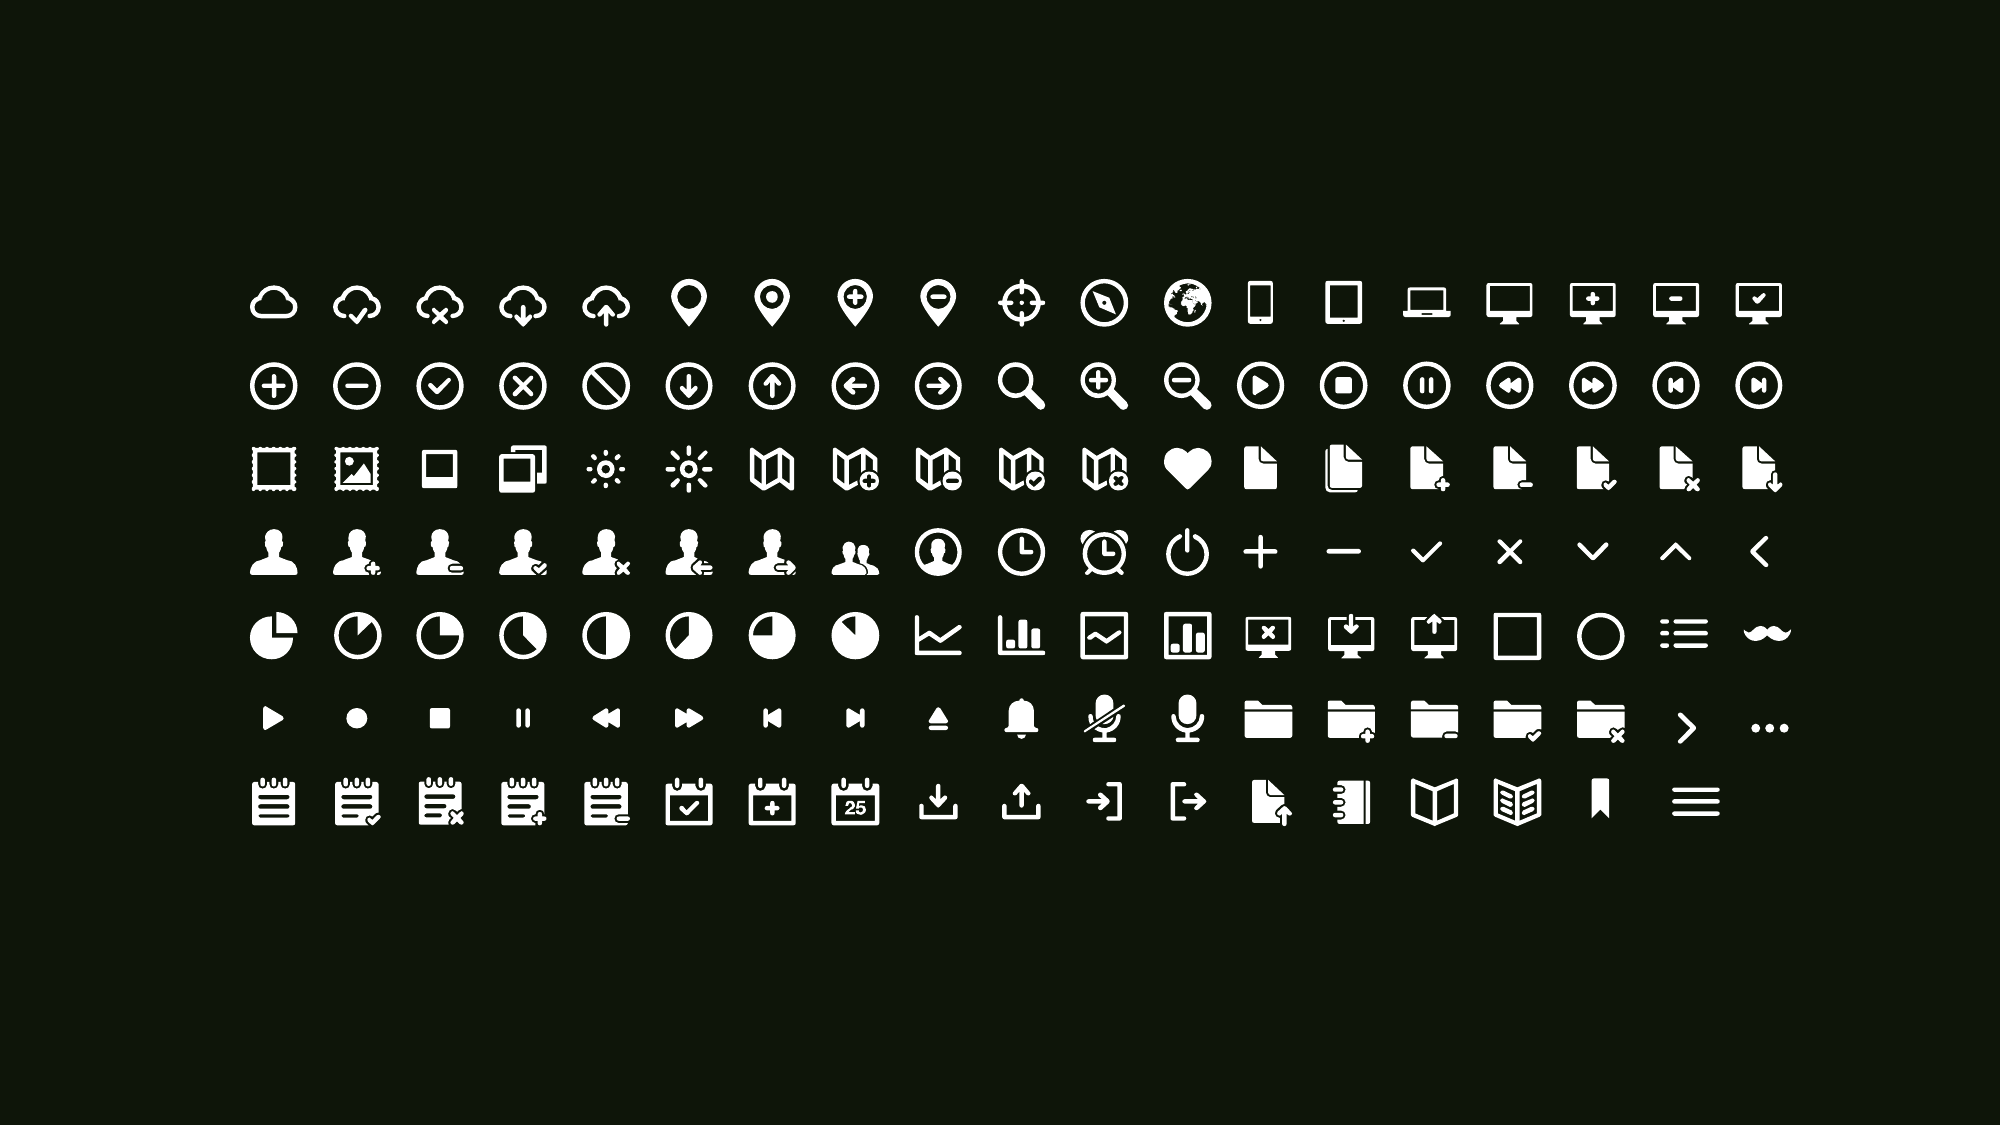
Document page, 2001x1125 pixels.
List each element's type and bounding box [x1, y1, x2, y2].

text_box [1493, 446, 1533, 490]
text_box [697, 450, 708, 461]
text_box [1569, 361, 1617, 410]
text_box [510, 445, 547, 484]
text_box [1660, 630, 1670, 636]
text_box [1236, 361, 1285, 410]
text_box [1497, 539, 1523, 565]
text_box [758, 777, 763, 789]
text_box [1765, 723, 1775, 733]
text_box [1170, 782, 1187, 821]
text_box [1326, 548, 1361, 554]
text_box [674, 777, 680, 789]
text_box [416, 611, 464, 660]
text_box [263, 706, 284, 731]
text_box [1080, 611, 1129, 660]
text_box [997, 528, 1046, 576]
text_box [249, 529, 298, 575]
text_box [1742, 446, 1783, 493]
text_box [334, 446, 379, 492]
text_box [1576, 446, 1617, 491]
text_box [748, 611, 796, 660]
text_box [837, 278, 874, 327]
text_box [1493, 778, 1542, 827]
text_box [749, 447, 795, 491]
text_box [1569, 283, 1616, 325]
text_box [582, 611, 631, 660]
text_box [1086, 792, 1110, 811]
text_box [999, 447, 1045, 491]
text_box [614, 454, 621, 461]
text_box [781, 777, 787, 789]
text_box [997, 615, 1046, 656]
text_box [1672, 799, 1720, 804]
text_box [499, 611, 547, 660]
text_box [1164, 611, 1212, 660]
text_box [1410, 711, 1459, 739]
text_box [748, 529, 796, 575]
text_box [997, 362, 1046, 410]
text_box [841, 777, 846, 789]
text_box [252, 777, 296, 826]
text_box [582, 285, 631, 327]
text_box [997, 278, 1046, 327]
text_box [1164, 278, 1212, 327]
text_box [1591, 778, 1610, 819]
text_box [1486, 283, 1533, 325]
text_box [1080, 278, 1129, 327]
text_box [831, 541, 880, 575]
text_box [748, 783, 796, 826]
text_box [1660, 643, 1670, 648]
text_box [334, 611, 382, 660]
text_box [335, 777, 381, 826]
text_box [1410, 778, 1459, 827]
text_box [1577, 711, 1625, 743]
text_box [499, 362, 547, 410]
text_box [1245, 616, 1292, 658]
text_box [1252, 779, 1293, 827]
text_box [249, 285, 298, 319]
text_box [1365, 780, 1371, 824]
text_box [596, 460, 615, 479]
text_box [1243, 534, 1278, 569]
text_box [702, 467, 713, 472]
text_box [1673, 630, 1708, 636]
text_box [1410, 700, 1459, 710]
text_box [1343, 613, 1359, 634]
text_box [603, 449, 609, 456]
text_box [1411, 613, 1458, 659]
text_box [1410, 541, 1443, 563]
text_box [333, 285, 381, 319]
text_box [333, 362, 381, 410]
text_box [1325, 444, 1363, 493]
text_box [1677, 712, 1697, 744]
text_box [1486, 361, 1534, 410]
text_box [416, 362, 464, 410]
text_box [670, 450, 680, 461]
text_box [251, 446, 297, 492]
text_box [516, 708, 521, 728]
text_box [698, 777, 704, 789]
text_box [1652, 361, 1700, 410]
text_box [592, 708, 620, 728]
text_box [1166, 534, 1209, 576]
text_box [1332, 780, 1364, 824]
text_box [1493, 700, 1542, 710]
text_box [501, 777, 547, 826]
text_box [1659, 446, 1700, 492]
text_box [1164, 362, 1212, 410]
text_box [928, 725, 949, 731]
text_box [499, 454, 536, 493]
text_box [333, 529, 381, 575]
text_box [915, 447, 962, 491]
text_box [697, 478, 708, 488]
text_box [1083, 694, 1126, 743]
text_box [1325, 280, 1363, 324]
text_box [1002, 803, 1041, 820]
text_box [590, 454, 597, 461]
text_box [1577, 612, 1625, 661]
text_box [679, 460, 698, 479]
text_box [1106, 782, 1122, 821]
text_box [929, 783, 948, 808]
text_box [429, 708, 451, 729]
text_box [1735, 283, 1782, 325]
text_box [582, 529, 631, 575]
text_box [1319, 361, 1368, 410]
text_box [1750, 535, 1769, 568]
text_box [1080, 529, 1129, 575]
text_box [914, 615, 962, 656]
text_box [1004, 698, 1039, 733]
text_box [416, 285, 464, 319]
text_box [418, 777, 464, 825]
text_box [1493, 612, 1542, 661]
text_box [590, 478, 597, 484]
text_box [914, 528, 962, 576]
text_box [1082, 447, 1129, 491]
text_box [584, 777, 631, 826]
text_box [748, 362, 796, 410]
text_box [1017, 734, 1027, 739]
text_box [831, 783, 880, 826]
text_box [831, 362, 880, 410]
text_box [1743, 625, 1792, 641]
text_box [1182, 792, 1207, 811]
text_box [1779, 723, 1789, 733]
text_box [1735, 361, 1783, 410]
text_box [671, 278, 707, 327]
text_box [1247, 280, 1273, 324]
text_box [1327, 711, 1375, 743]
text_box [582, 362, 631, 410]
text_box [348, 307, 368, 325]
text_box [864, 777, 870, 789]
text_box [1403, 287, 1451, 318]
text_box [603, 482, 609, 489]
text_box [1673, 619, 1708, 624]
text_box [914, 362, 962, 410]
text_box [1660, 619, 1670, 624]
text_box [754, 278, 790, 327]
text_box [665, 783, 713, 826]
text_box [846, 708, 865, 728]
text_box [1244, 700, 1293, 710]
text_box [928, 707, 949, 724]
text_box [831, 611, 880, 660]
text_box [346, 708, 368, 729]
text_box [1080, 362, 1129, 410]
text_box [276, 611, 298, 634]
text_box [1244, 711, 1293, 738]
text_box [249, 362, 298, 410]
text_box [1244, 446, 1277, 490]
text_box [919, 803, 958, 820]
text_box [675, 708, 704, 728]
text_box [1328, 617, 1375, 659]
text_box [499, 529, 547, 575]
text_box [686, 445, 692, 456]
text_box [1012, 783, 1031, 808]
text_box [1673, 643, 1708, 648]
text_box [1653, 283, 1700, 325]
text_box [920, 278, 957, 327]
text_box [1751, 723, 1761, 733]
text_box [665, 362, 713, 410]
text_box [416, 529, 464, 575]
text_box [614, 478, 621, 484]
text_box [1672, 811, 1720, 816]
text_box [763, 708, 782, 728]
text_box [1577, 542, 1609, 561]
text_box [1672, 787, 1720, 792]
text_box [1327, 700, 1375, 710]
text_box [431, 307, 449, 325]
text_box [1171, 714, 1205, 743]
text_box [499, 285, 547, 327]
text_box [670, 478, 680, 488]
text_box [1164, 447, 1212, 490]
text_box [686, 482, 692, 493]
text_box [832, 447, 880, 491]
text_box [421, 449, 458, 489]
text_box [1178, 694, 1197, 725]
text_box [665, 467, 676, 472]
text_box [1410, 446, 1450, 492]
text_box [1185, 528, 1190, 553]
text_box [665, 529, 713, 575]
text_box [1403, 361, 1451, 410]
text_box [665, 611, 713, 660]
text_box [1577, 700, 1625, 710]
text_box [1493, 711, 1542, 742]
text_box [525, 708, 530, 728]
text_box [249, 616, 294, 660]
text_box [1660, 542, 1692, 561]
